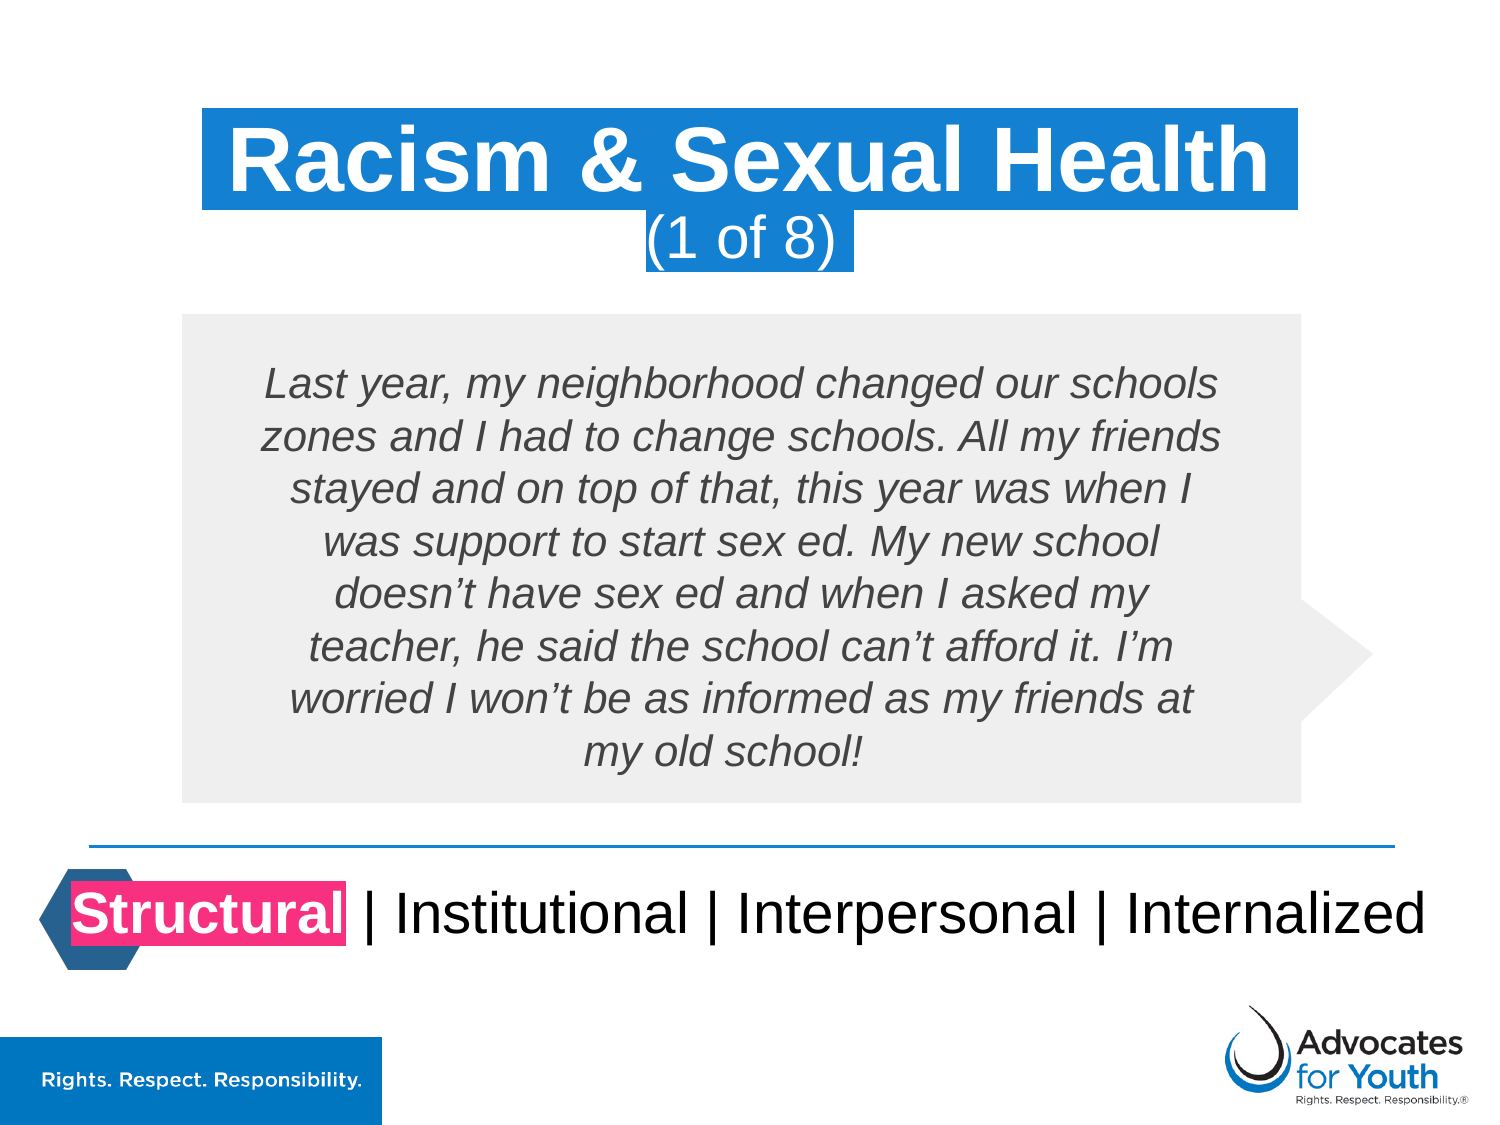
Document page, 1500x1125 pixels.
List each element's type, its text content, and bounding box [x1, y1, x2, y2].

list Structural | Institutional | Interpersonal | Internalized [0, 886, 1500, 1018]
text_box Last year, my neighborhood changed our schools zones and I had to change schools. All my friends stayed and on top of that, this year was when I was support to start sex ed. My new school doesn’t have sex ed and when I asked my teacher, he said the school can’t afford it. I’m worried I won’t be as informed as my friends at my old school! [245, 347, 1239, 783]
picture [1200, 1018, 1500, 1125]
title Racism & Sexual Health (1 of 8) [112, 99, 1388, 288]
text_box [182, 313, 1374, 803]
picture [0, 1037, 382, 1125]
picture [38, 869, 155, 970]
